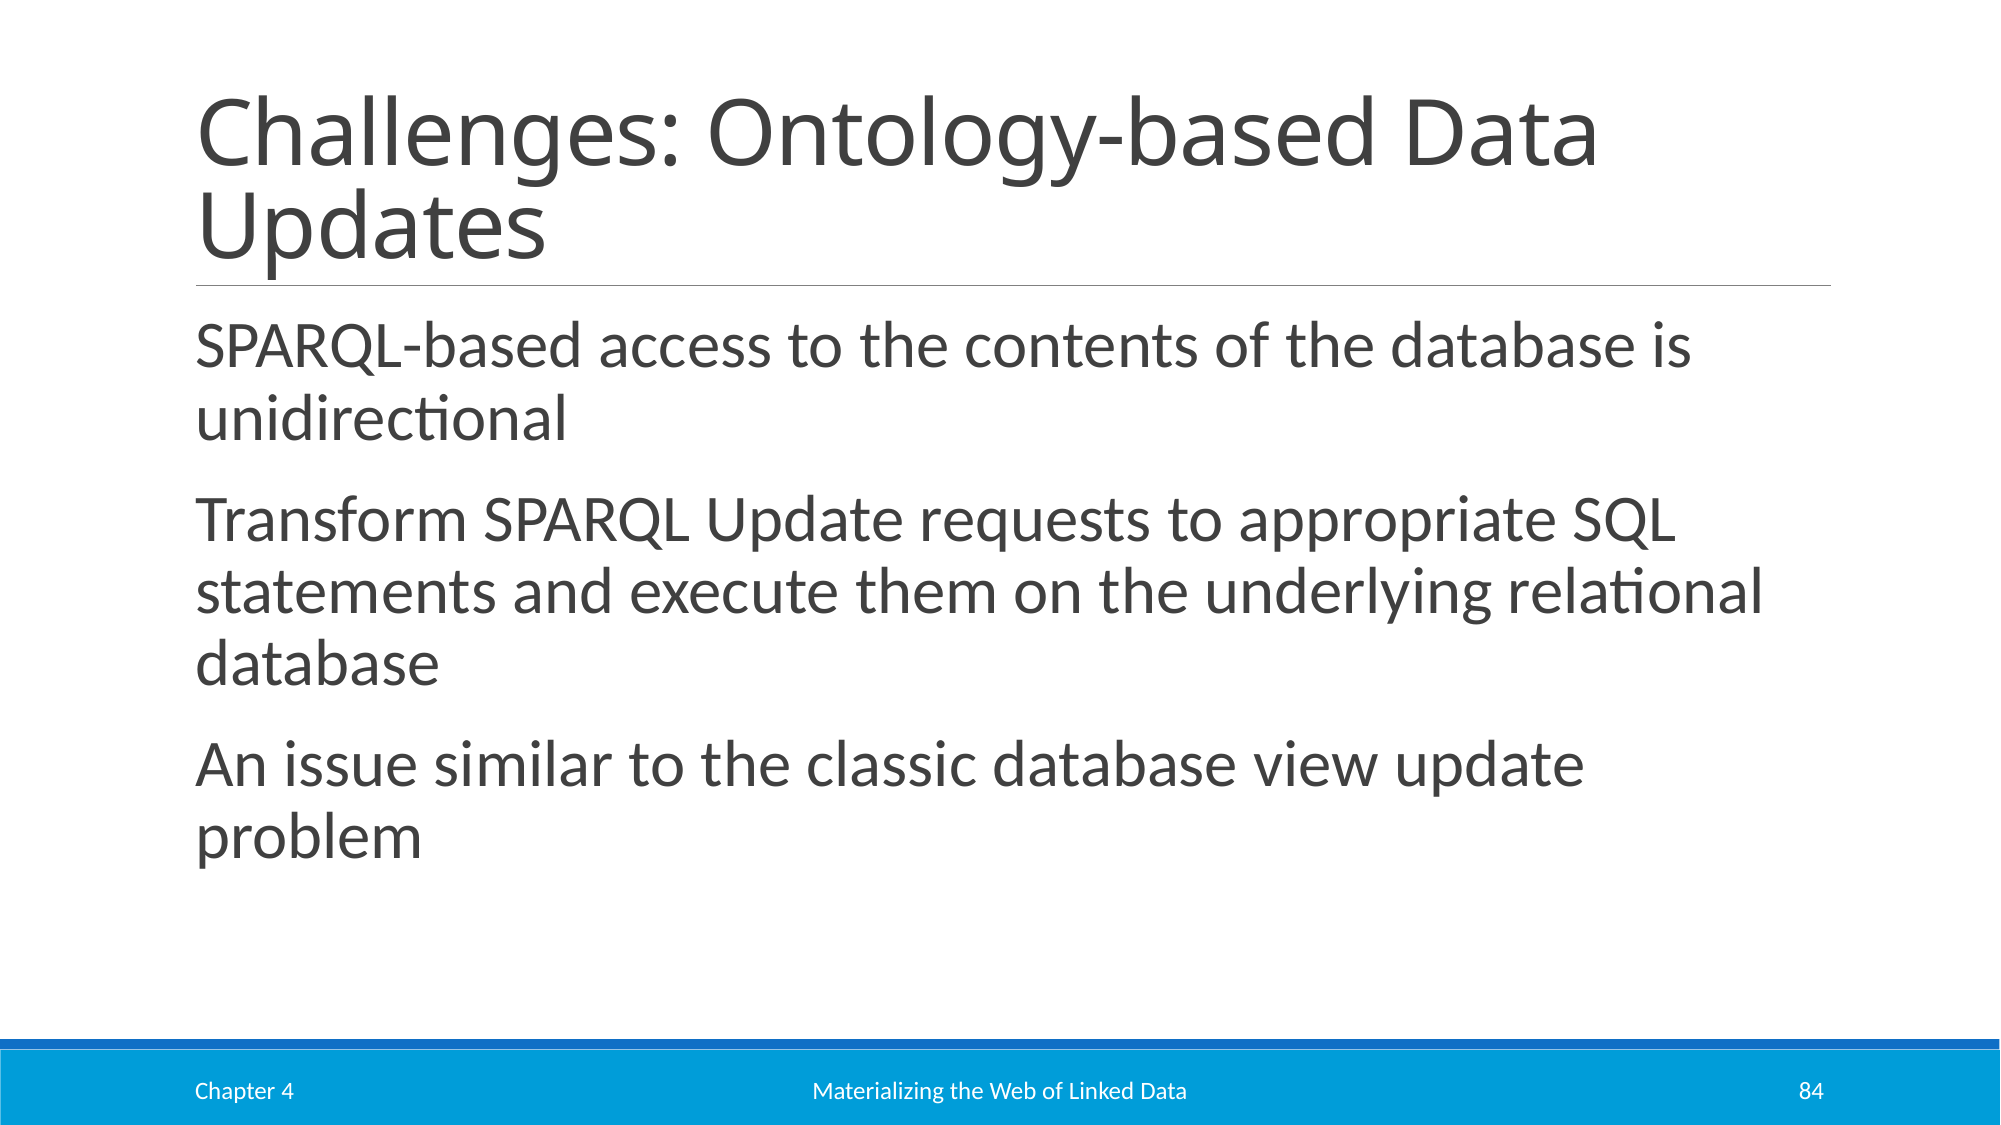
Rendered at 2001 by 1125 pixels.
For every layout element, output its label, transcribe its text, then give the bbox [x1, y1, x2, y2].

slide_number 84 [1624, 1059, 1840, 1120]
title Challenges: Ontology-based Data Updates [180, 47, 1830, 285]
list SPARQL-based access to the contents of the database is unidirectional Transform SPARQL Update requests to appropriate SQL statements and execute them on the underlying relational database An issue similar to the classic database view update problem [180, 302, 1830, 963]
footer Materializing the Web of Linked Data [604, 1059, 1396, 1120]
slide_number Chapter 4 [180, 1059, 586, 1120]
